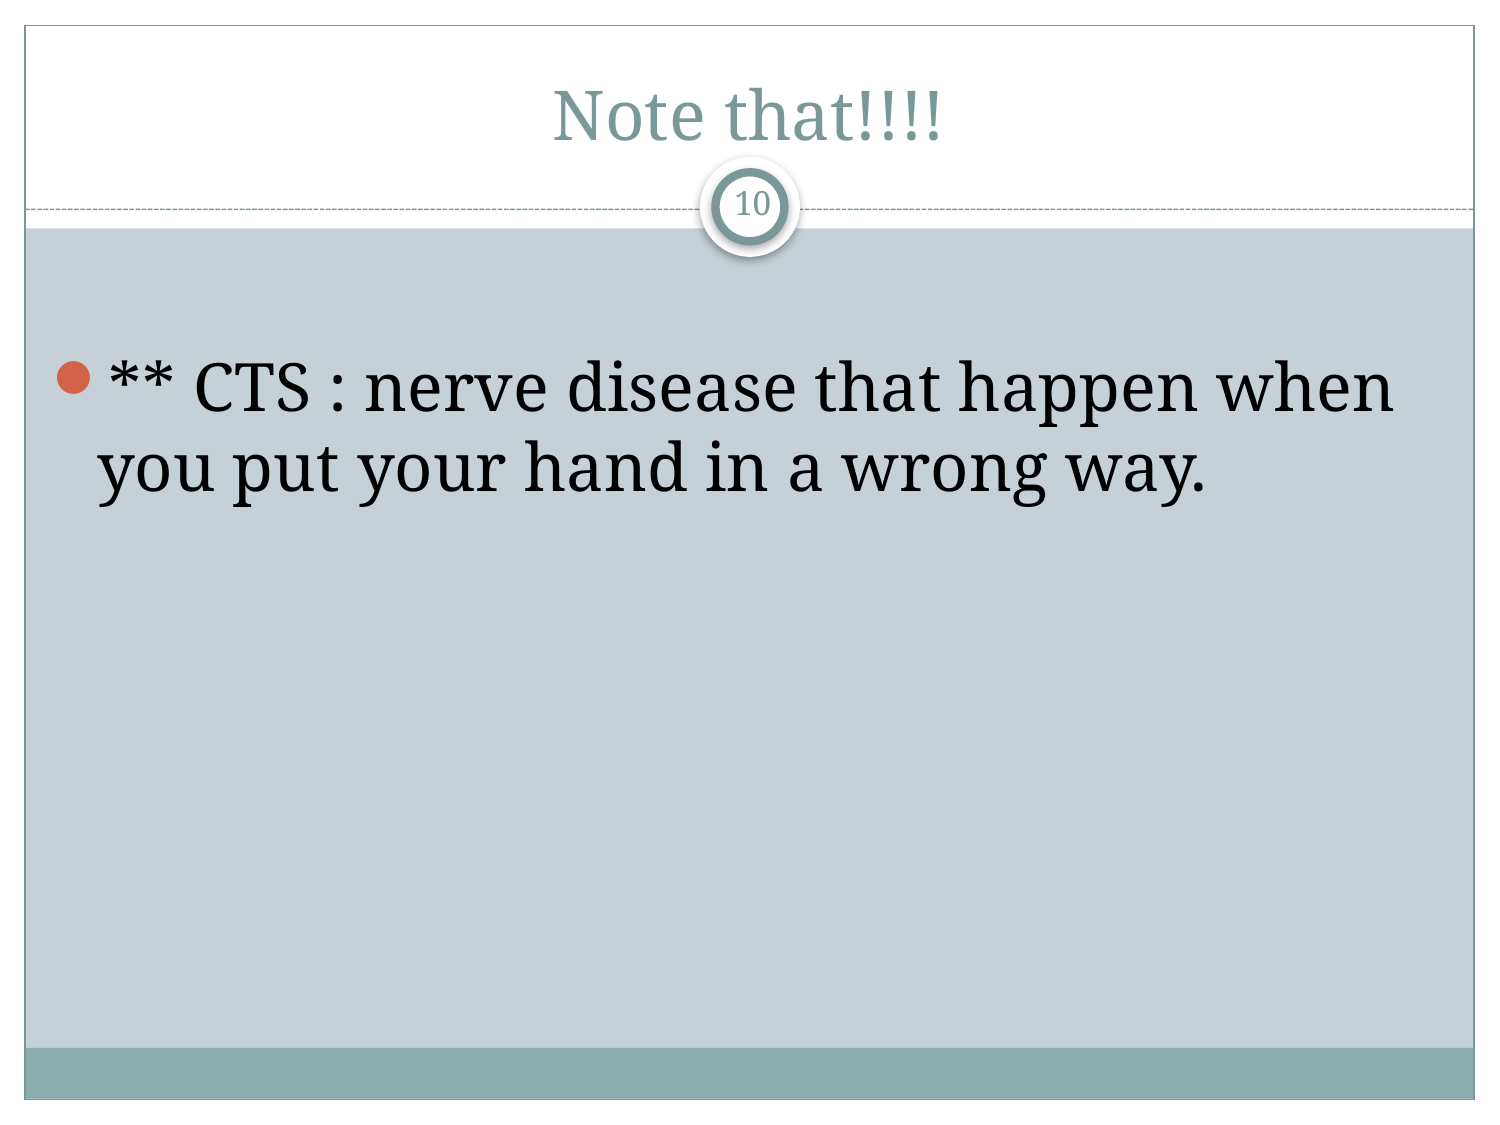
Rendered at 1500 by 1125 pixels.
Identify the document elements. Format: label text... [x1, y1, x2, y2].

list ** CTS : nerve disease that happen when you put your hand in a wrong way. [37, 337, 1433, 1088]
title Note that!!!! [49, 37, 1450, 162]
slide_number 10 [715, 168, 791, 241]
